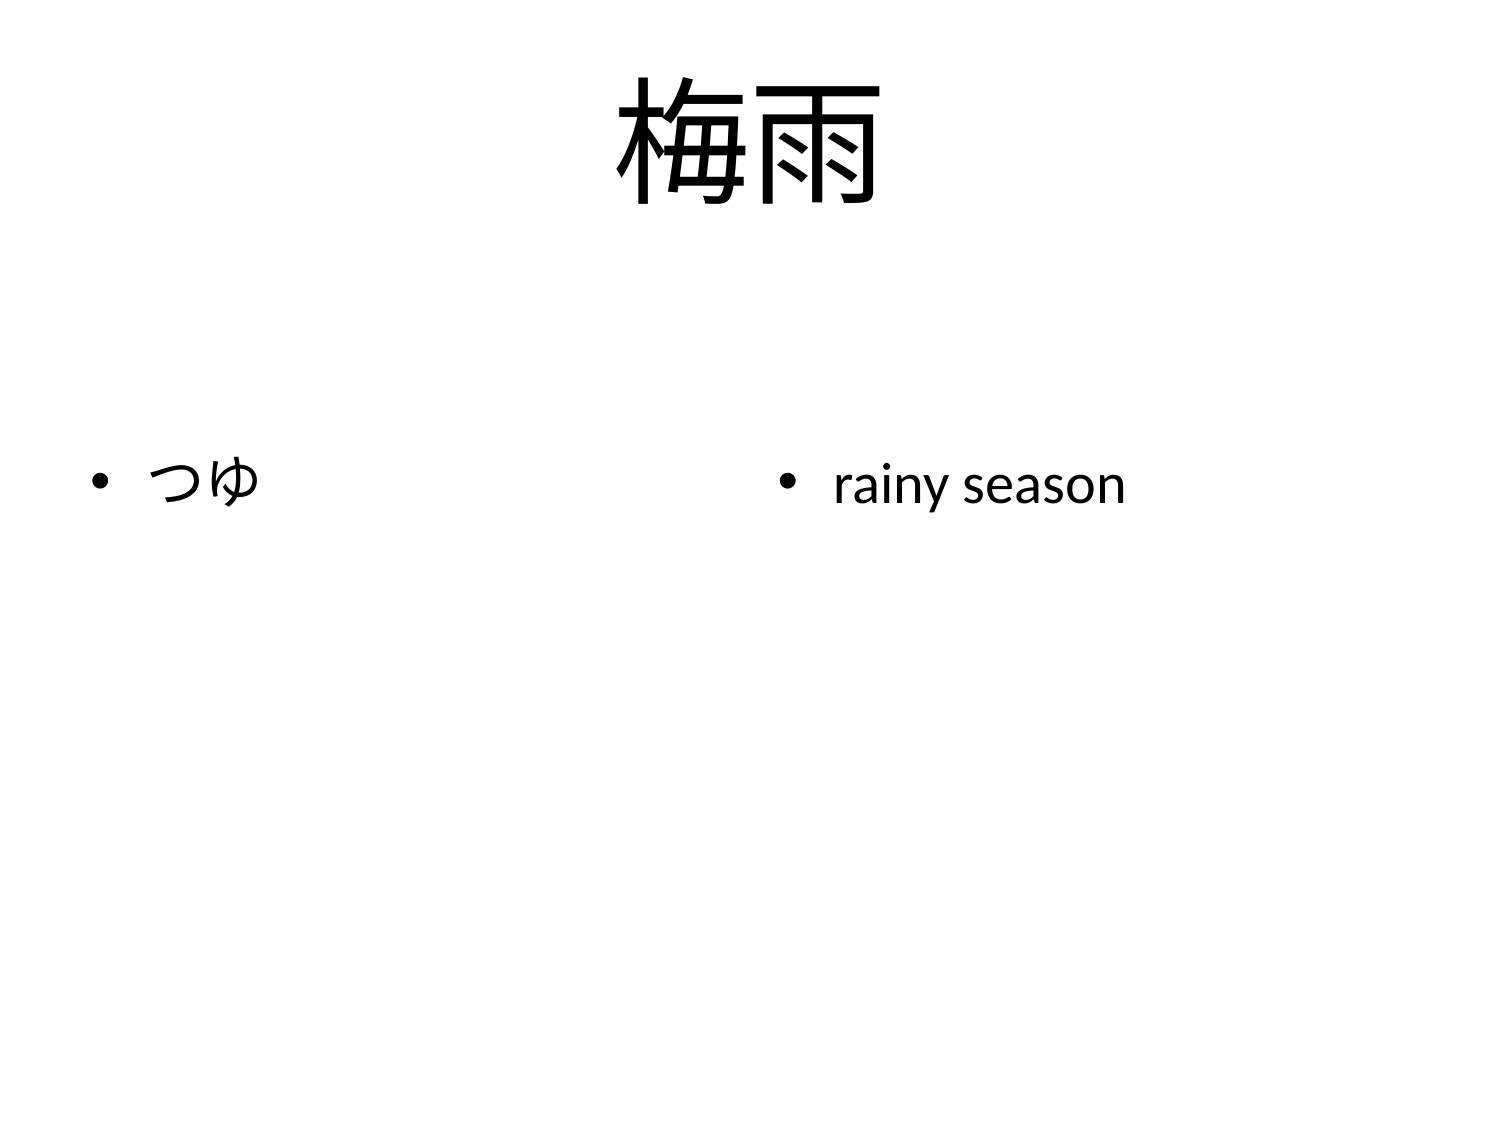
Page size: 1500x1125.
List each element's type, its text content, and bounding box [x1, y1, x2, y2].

title 梅雨 [74, 44, 1426, 233]
list つゆ [74, 437, 738, 1006]
list rainy season [762, 437, 1426, 1006]
